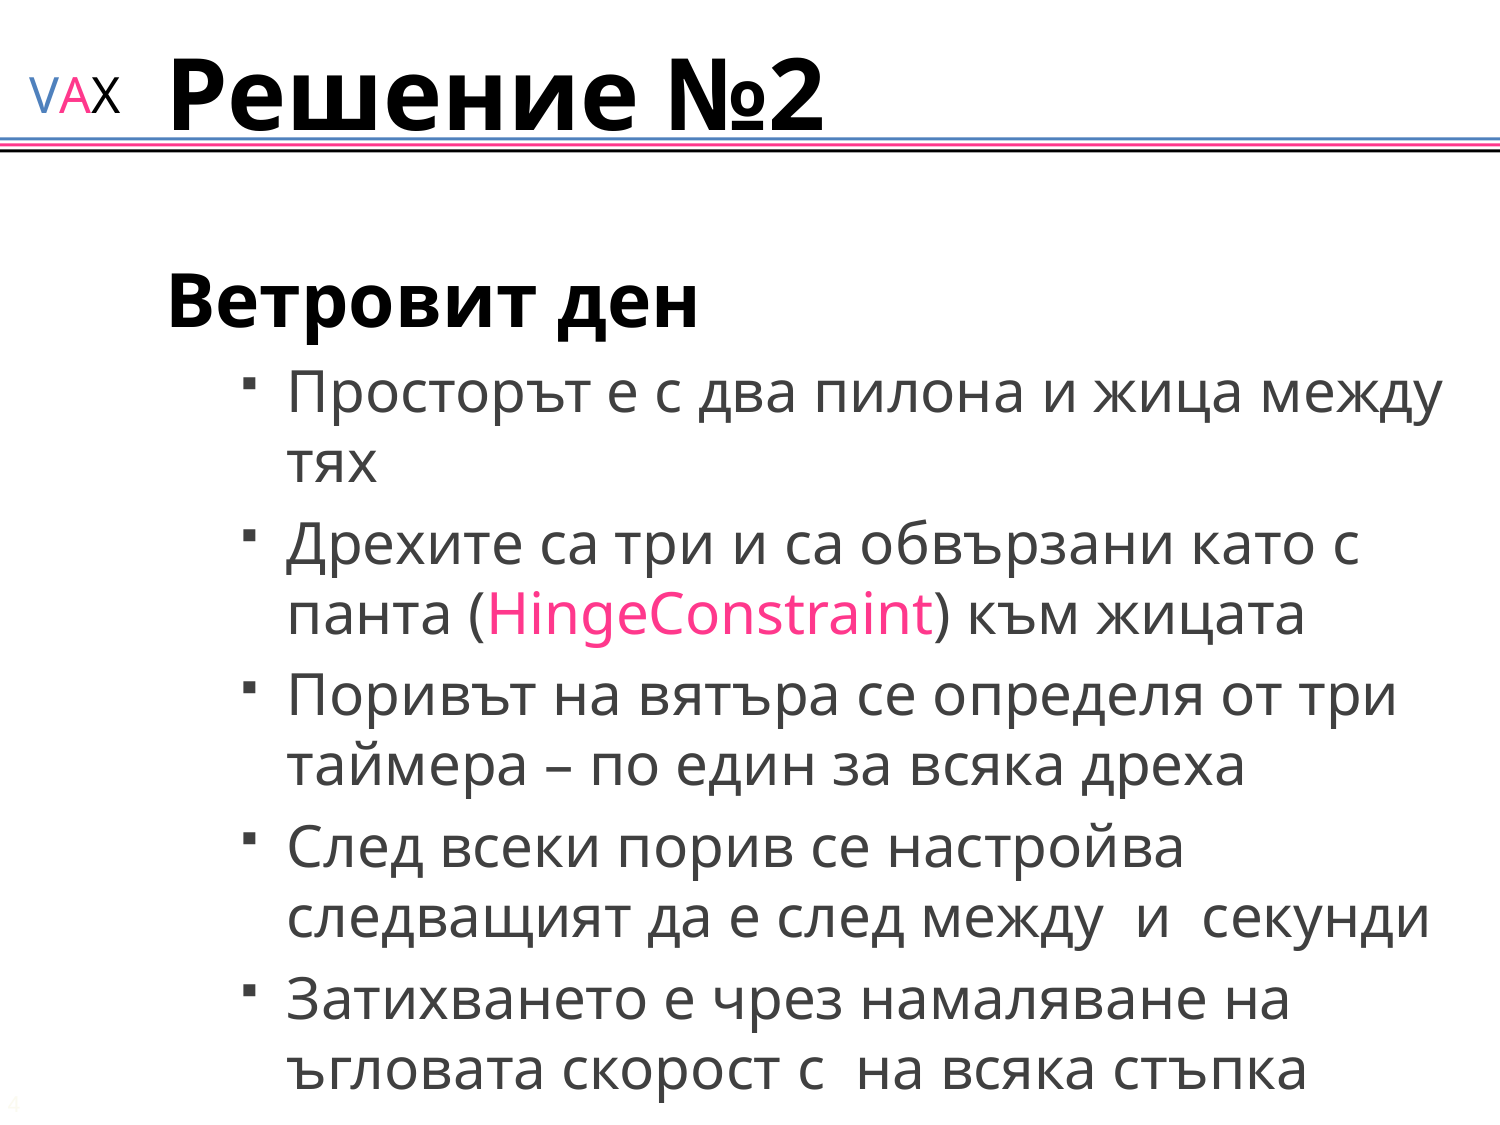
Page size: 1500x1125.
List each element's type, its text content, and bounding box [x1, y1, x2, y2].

title Решение №2 [0, 37, 1500, 144]
